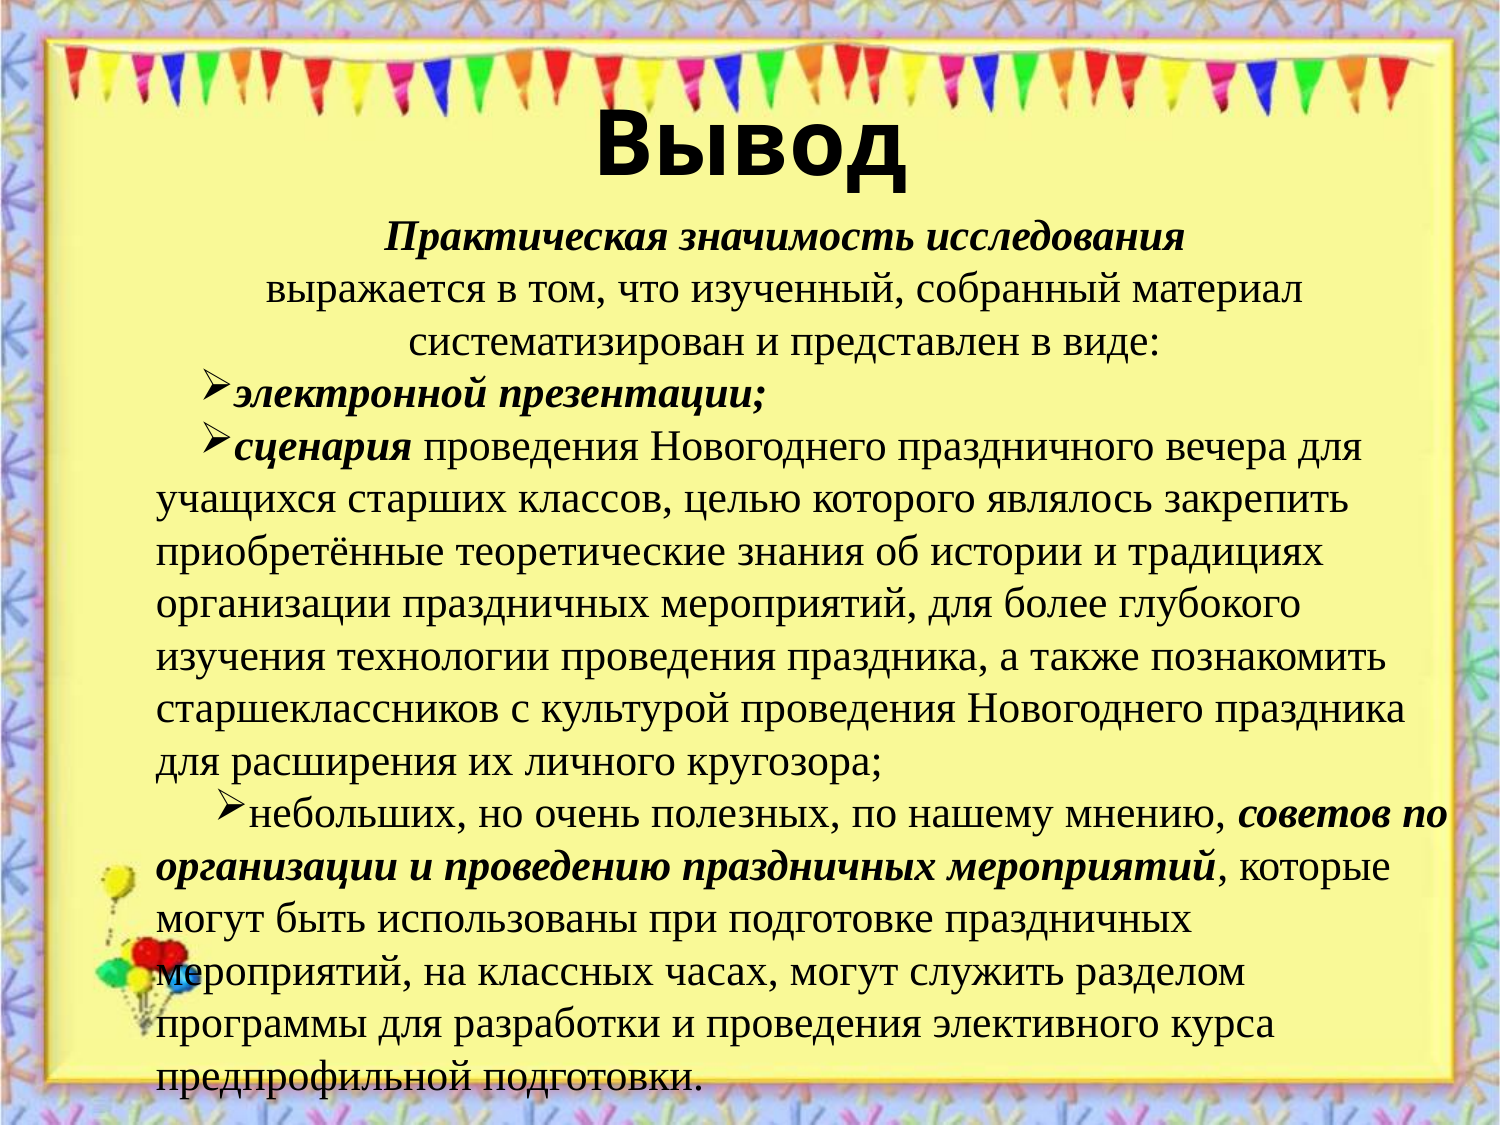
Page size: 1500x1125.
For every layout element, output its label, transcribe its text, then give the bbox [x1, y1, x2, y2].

text_box Вывод [74, 45, 1425, 233]
picture [0, 0, 1500, 1125]
text_box Практическая значимость исследования выражается в том, что изученный, собранный материал систематизирован и представлен в виде: электронной презентации; сценария проведения Новогоднего праздничного вечера для учащихся старших классов, целью которого являлось закрепить приобретённые теоретические знания об истории и традициях организации праздничных мероприятий, для более глубокого изучения технологии проведения праздника, а также познакомить старшеклассников с культурой проведения Новогоднего праздника для расширения их личного кругозора; небольших, но очень полезных, по нашему мнению, советов по организации и проведению праздничных мероприятий, которые могут быть использованы при подготовке праздничных мероприятий, на классных часах, могут служить разделом программы для разработки и проведения элективного курса предпрофильной подготовки. [105, 199, 1465, 1090]
